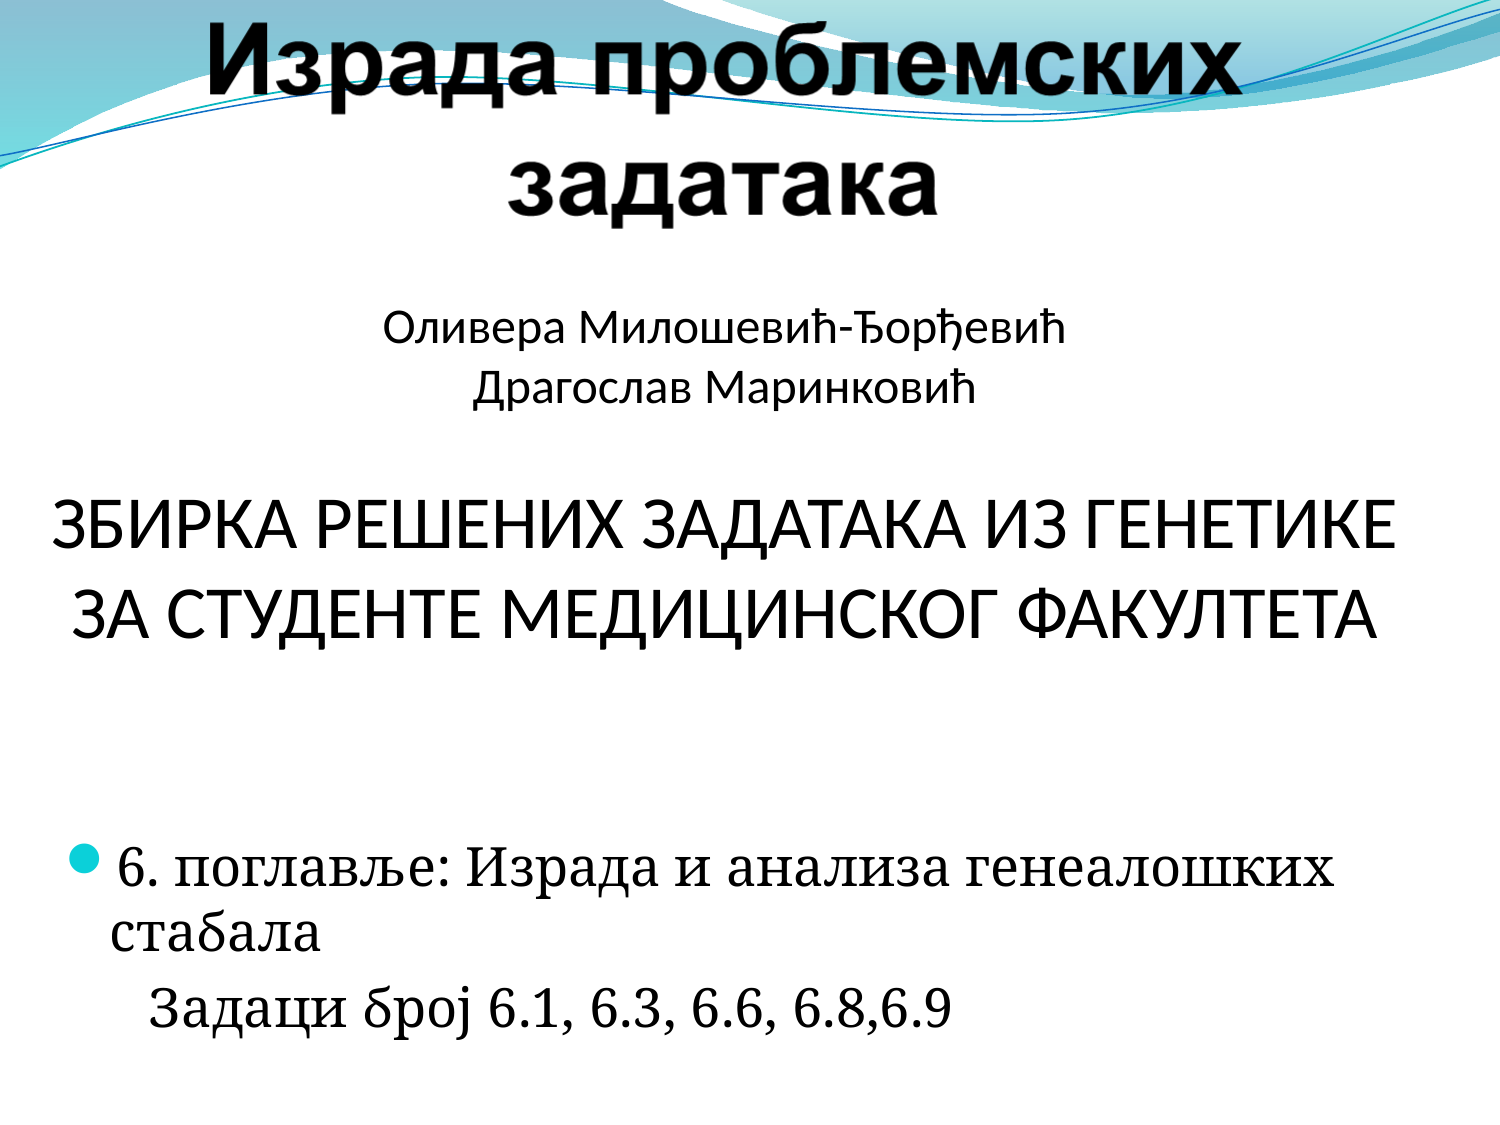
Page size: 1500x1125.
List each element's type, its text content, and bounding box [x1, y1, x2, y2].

picture [49, 0, 1401, 297]
list 6. поглавље: Израда и анализа генеалошких стабала Задаци број 6.1, 6.3, 6.6, 6.8,6.9 [50, 825, 1425, 1050]
title Оливера Милошевић-Ђорђевић Драгослав Маринковић ЗБИРКА РЕШЕНИХ ЗАДАТАКА ИЗ ГЕНЕТИКЕ ЗА СТУДЕНТЕ МЕДИЦИНСКОГ ФАКУЛТЕТА [49, 308, 1400, 654]
